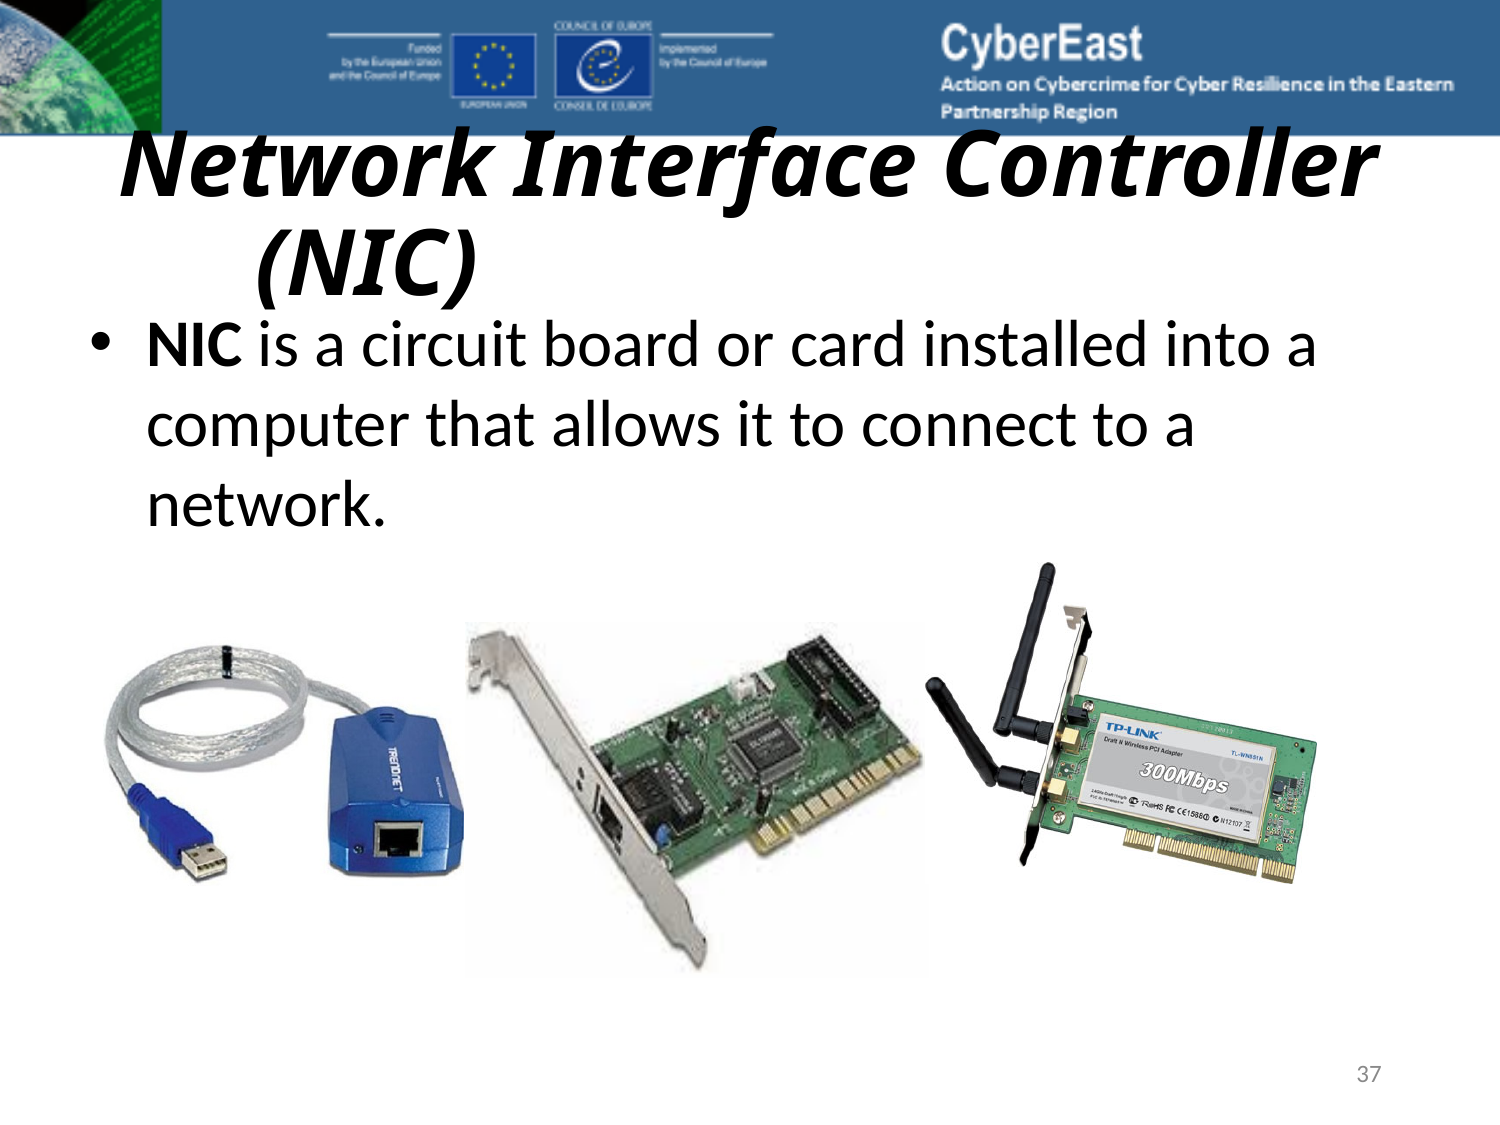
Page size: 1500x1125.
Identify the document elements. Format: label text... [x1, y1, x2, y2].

picture [0, 0, 1500, 1125]
text_box NIC is a circuit board or card installed into a computer that allows it to connect to a network. [74, 292, 1425, 575]
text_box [103, 562, 1317, 1044]
title Network Interface Controller (NIC) [103, 107, 1397, 292]
slide_number 37 [1059, 1042, 1397, 1103]
